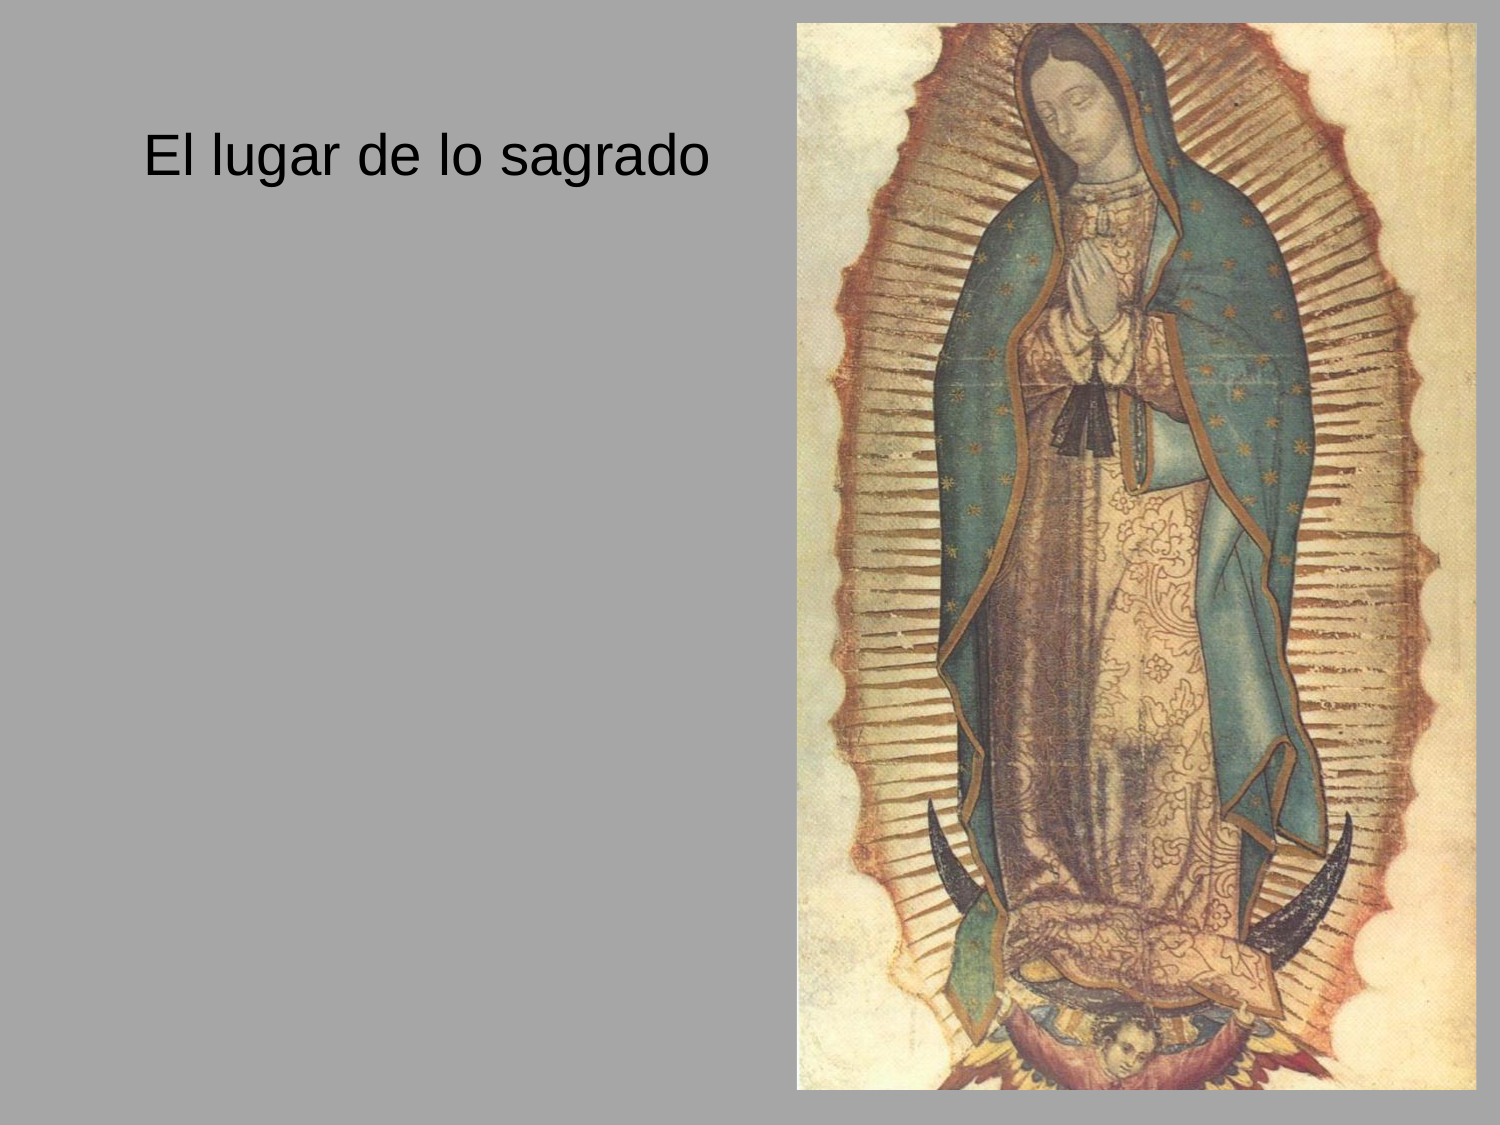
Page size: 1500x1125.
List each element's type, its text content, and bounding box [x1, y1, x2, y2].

title El lugar de lo sagrado [70, 58, 786, 247]
picture [796, 23, 1477, 1091]
